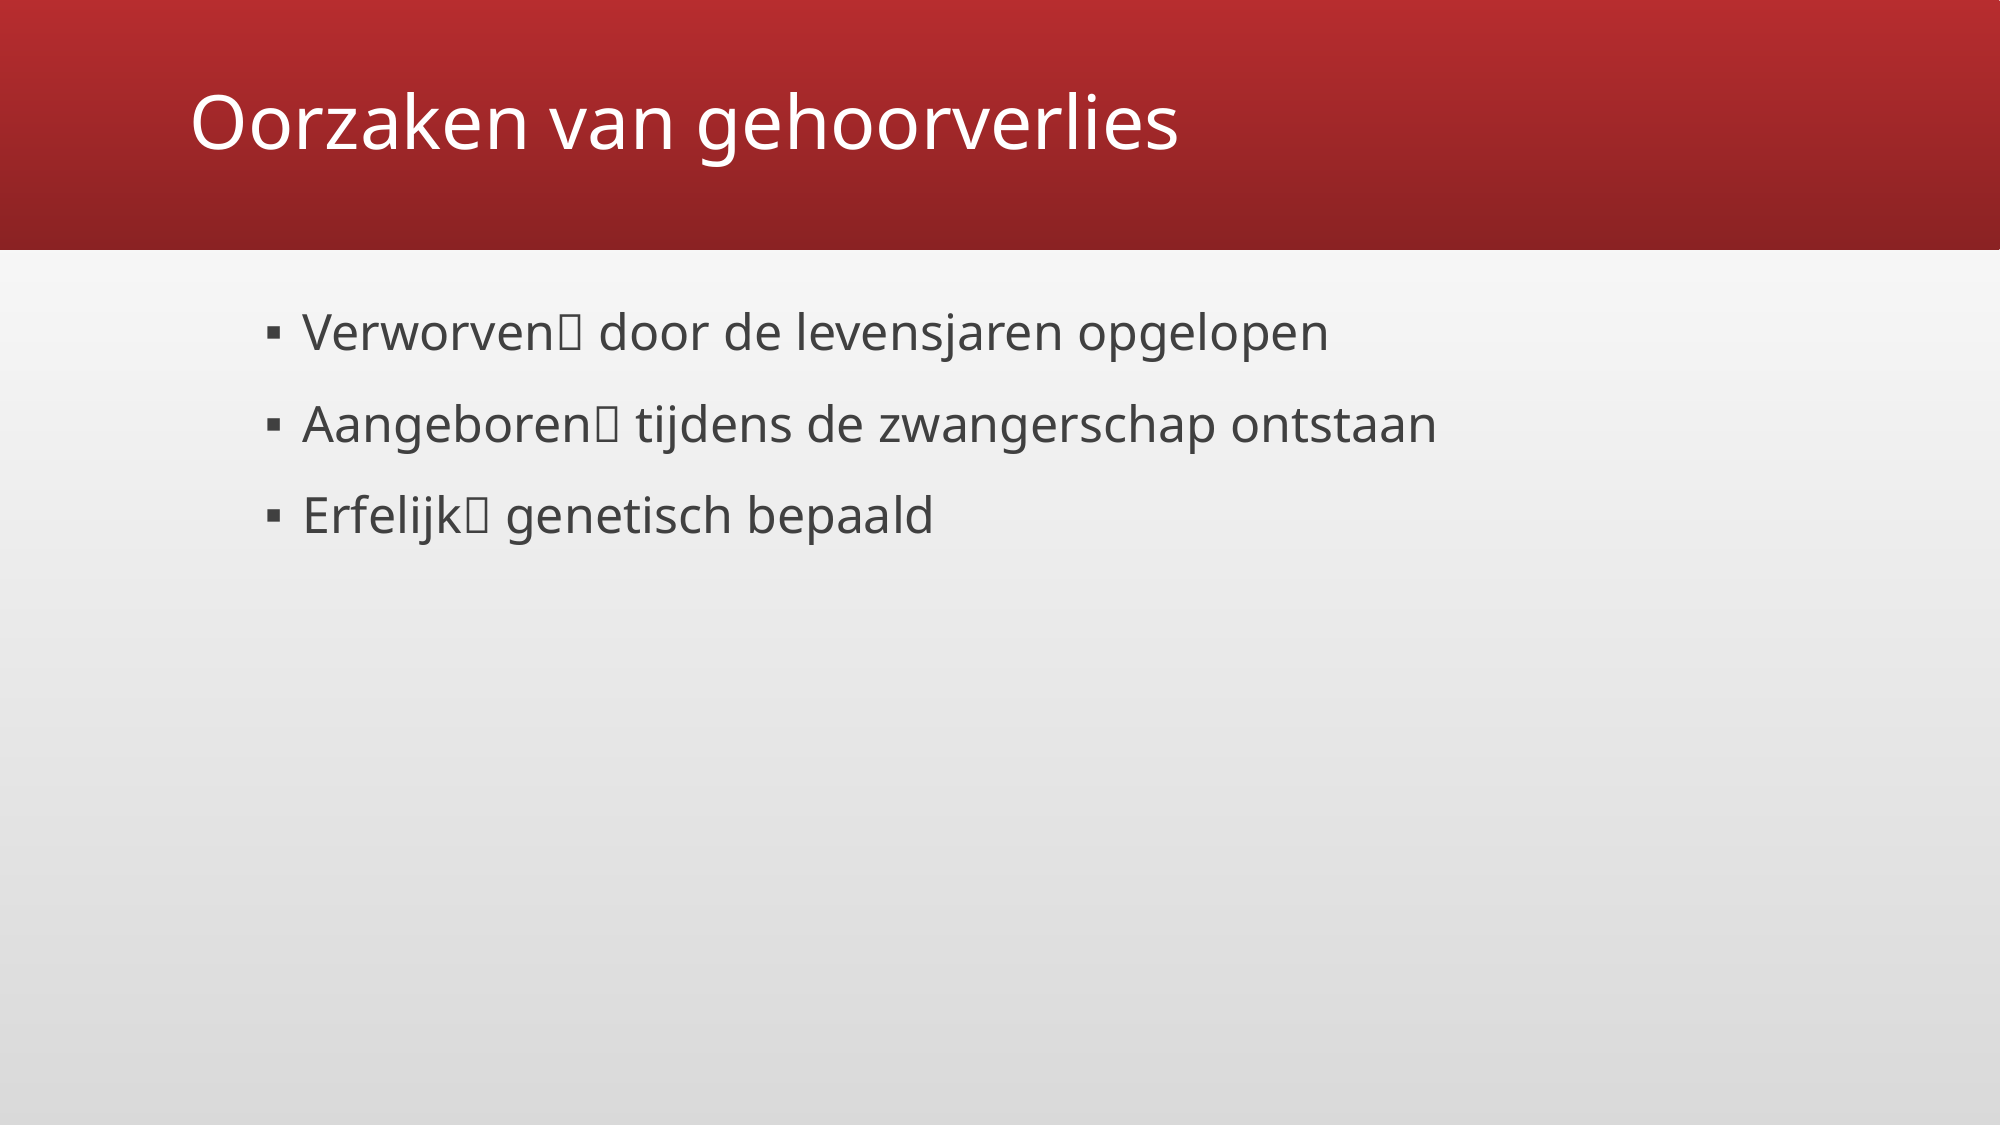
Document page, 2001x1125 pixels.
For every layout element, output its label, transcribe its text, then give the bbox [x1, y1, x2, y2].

title Oorzaken van gehoorverlies [174, 16, 1825, 234]
list Verworven door de levensjaren opgelopen Aangeboren tijdens de zwangerschap ontstaan Erfelijk genetisch bepaald [249, 299, 1750, 1050]
